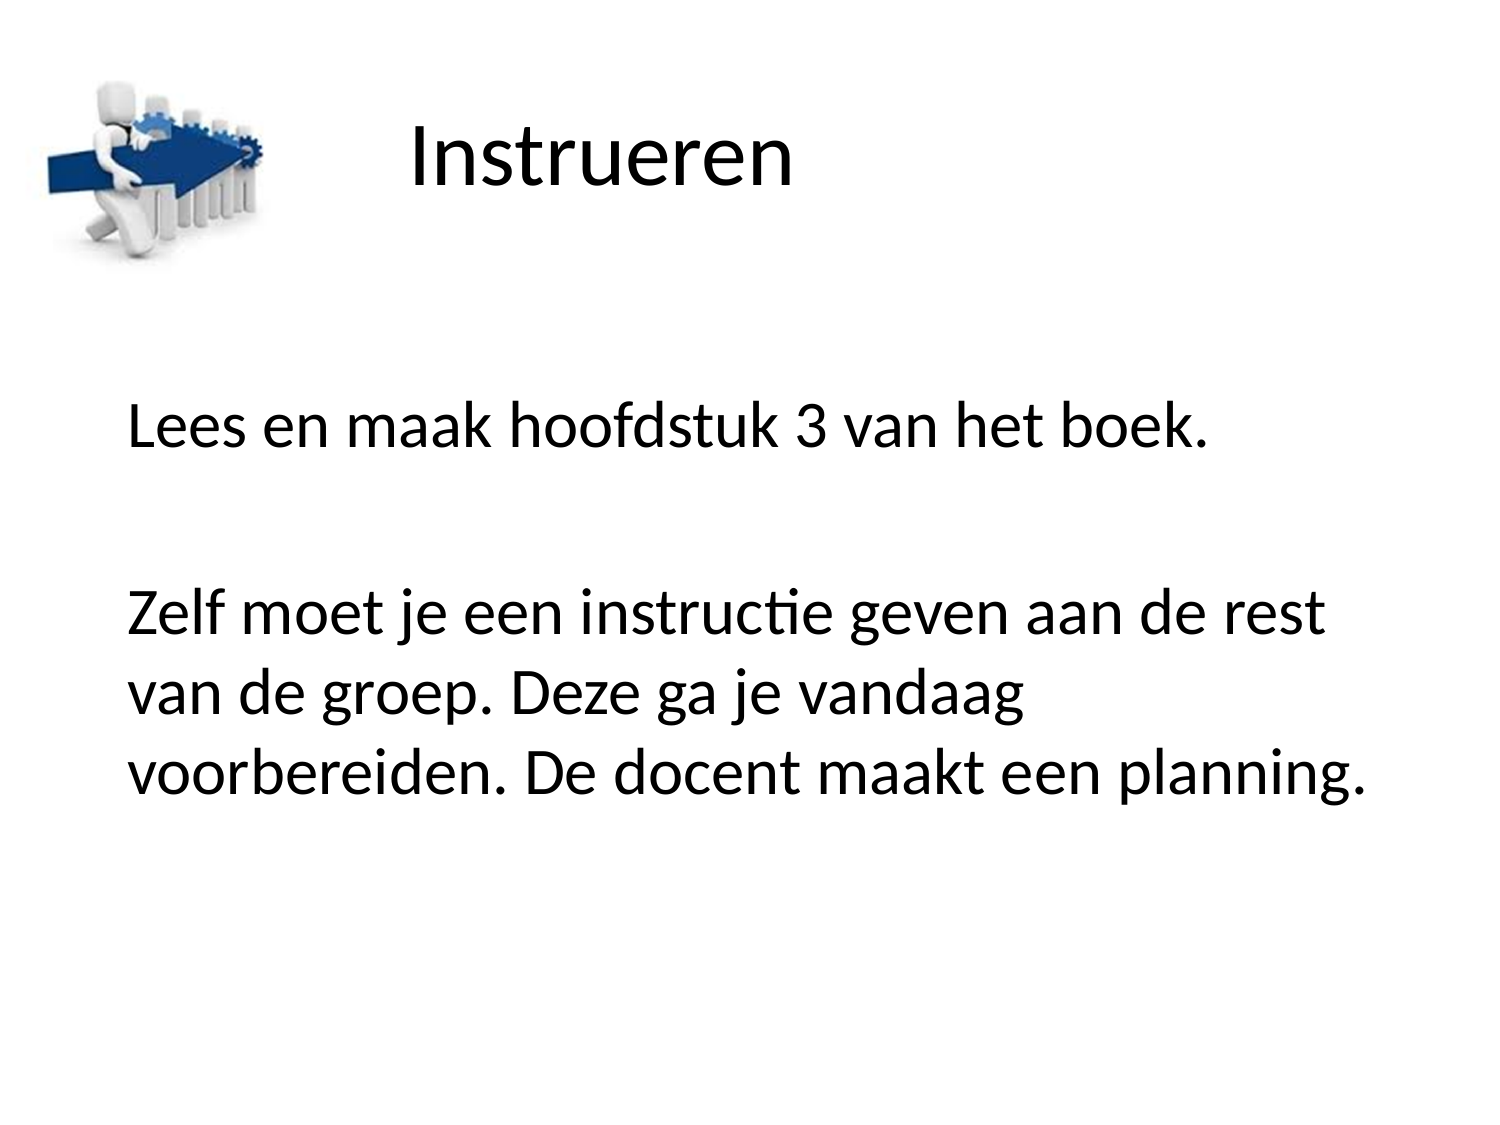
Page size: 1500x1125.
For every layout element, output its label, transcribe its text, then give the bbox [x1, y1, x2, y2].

list Lees en maak hoofdstuk 3 van het boek. Zelf moet je een instructie geven aan de rest van de groep. Deze ga je vandaag voorbereiden. De docent maakt een planning. [112, 373, 1425, 929]
picture [0, 67, 310, 282]
title Instrueren [289, 54, 916, 244]
